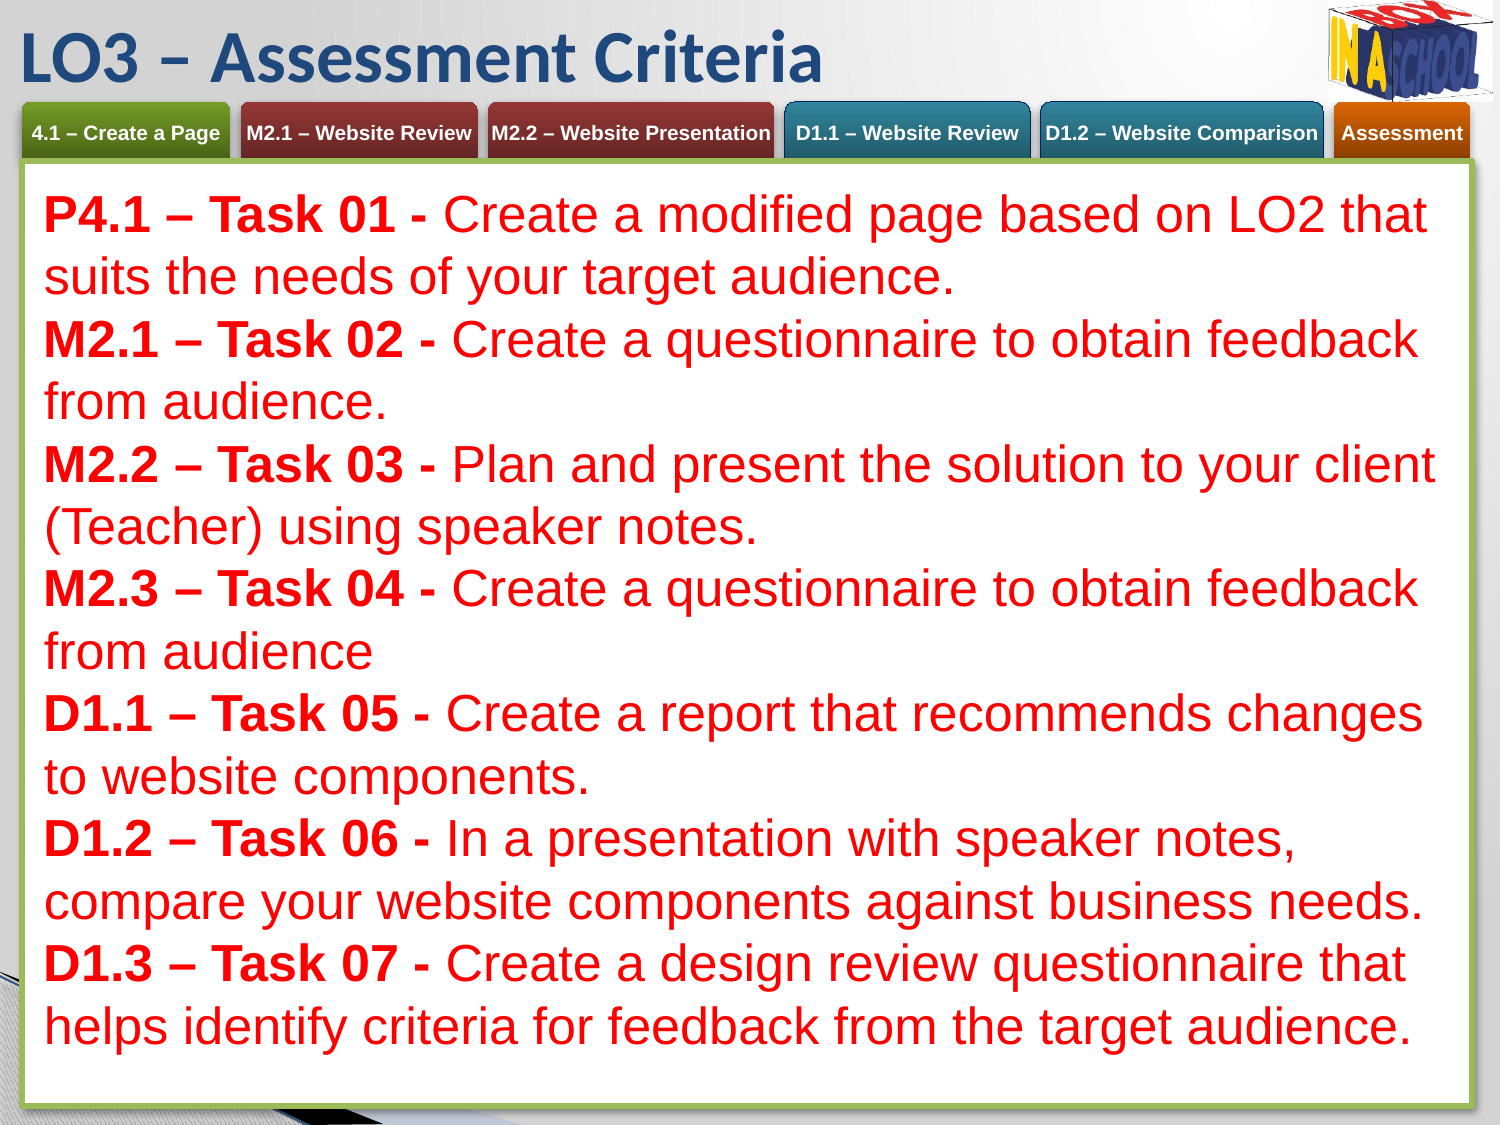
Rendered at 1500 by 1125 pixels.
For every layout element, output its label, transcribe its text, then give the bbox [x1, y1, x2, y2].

picture [281, 1114, 303, 1125]
picture [1328, 0, 1494, 102]
text_box P4.1 – Task 01 - Create a modified page based on LO2 that suits the needs of your target audience. M2.1 – Task 02 - Create a questionnaire to obtain feedback from audience. M2.2 – Task 03 - Plan and present the solution to your client (Teacher) using speaker notes. M2.3 – Task 04 - Create a questionnaire to obtain feedback from audience D1.1 – Task 05 - Create a report that recommends changes to website components. D1.2 – Task 06 - In a presentation with speaker notes, compare your website components against business needs. D1.3 – Task 07 - Create a design review questionnaire that helps identify criteria for feedback from the target audience. [29, 172, 1461, 1063]
title LO3 – Assessment Criteria [5, 7, 1317, 98]
